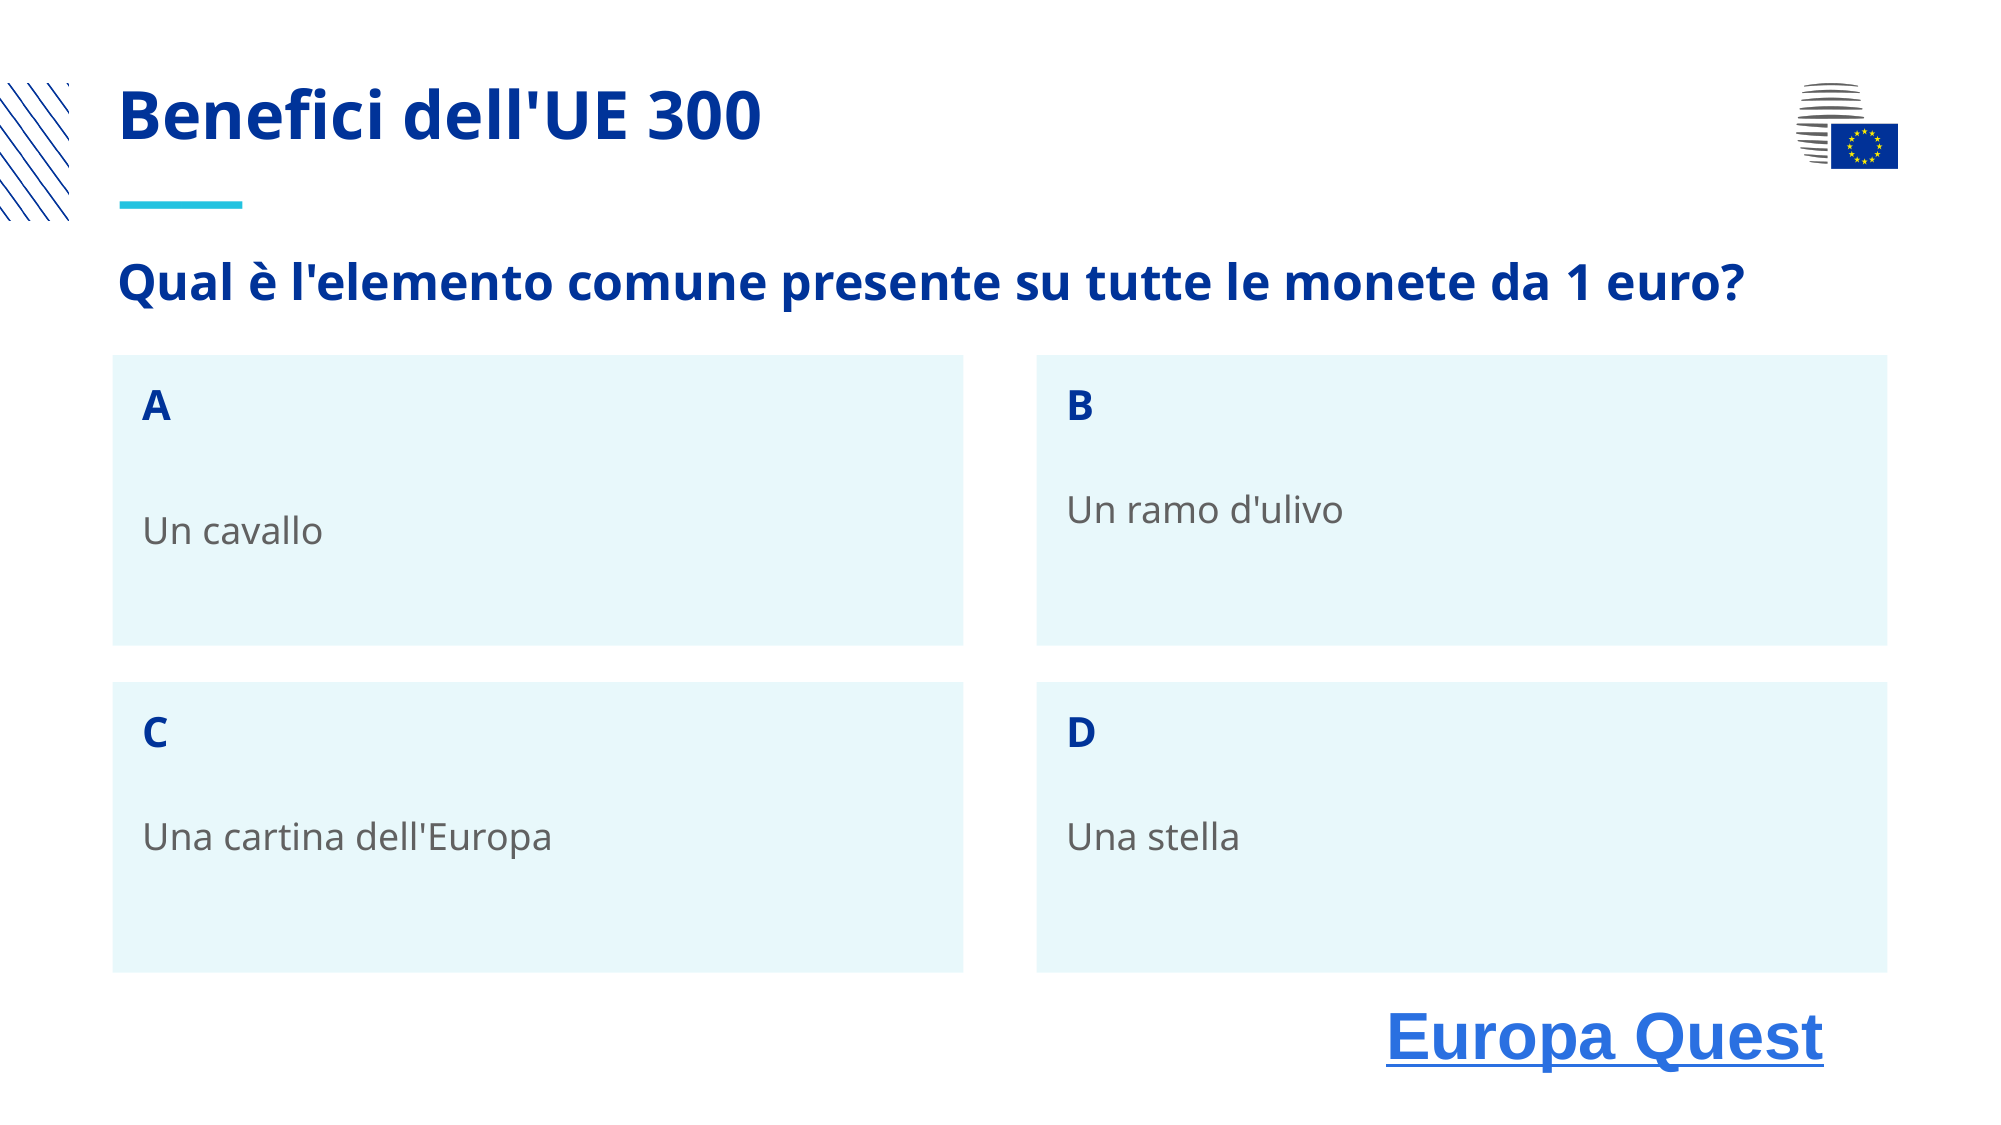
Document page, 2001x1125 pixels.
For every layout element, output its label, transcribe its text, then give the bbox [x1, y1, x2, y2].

list C Una cartina dell'Europa [112, 682, 964, 973]
text_box Europa Quest [1371, 985, 1847, 1097]
list B Un ramo d'ulivo [1036, 355, 1888, 646]
picture [0, 83, 69, 221]
picture [1796, 83, 1898, 169]
list D Una stella [1036, 682, 1888, 973]
list A Un cavallo [112, 355, 964, 646]
list Benefici dell'UE 300 ⸺ Qual è l'elemento comune presente su tutte le monete da 1 euro? [102, 83, 1776, 325]
